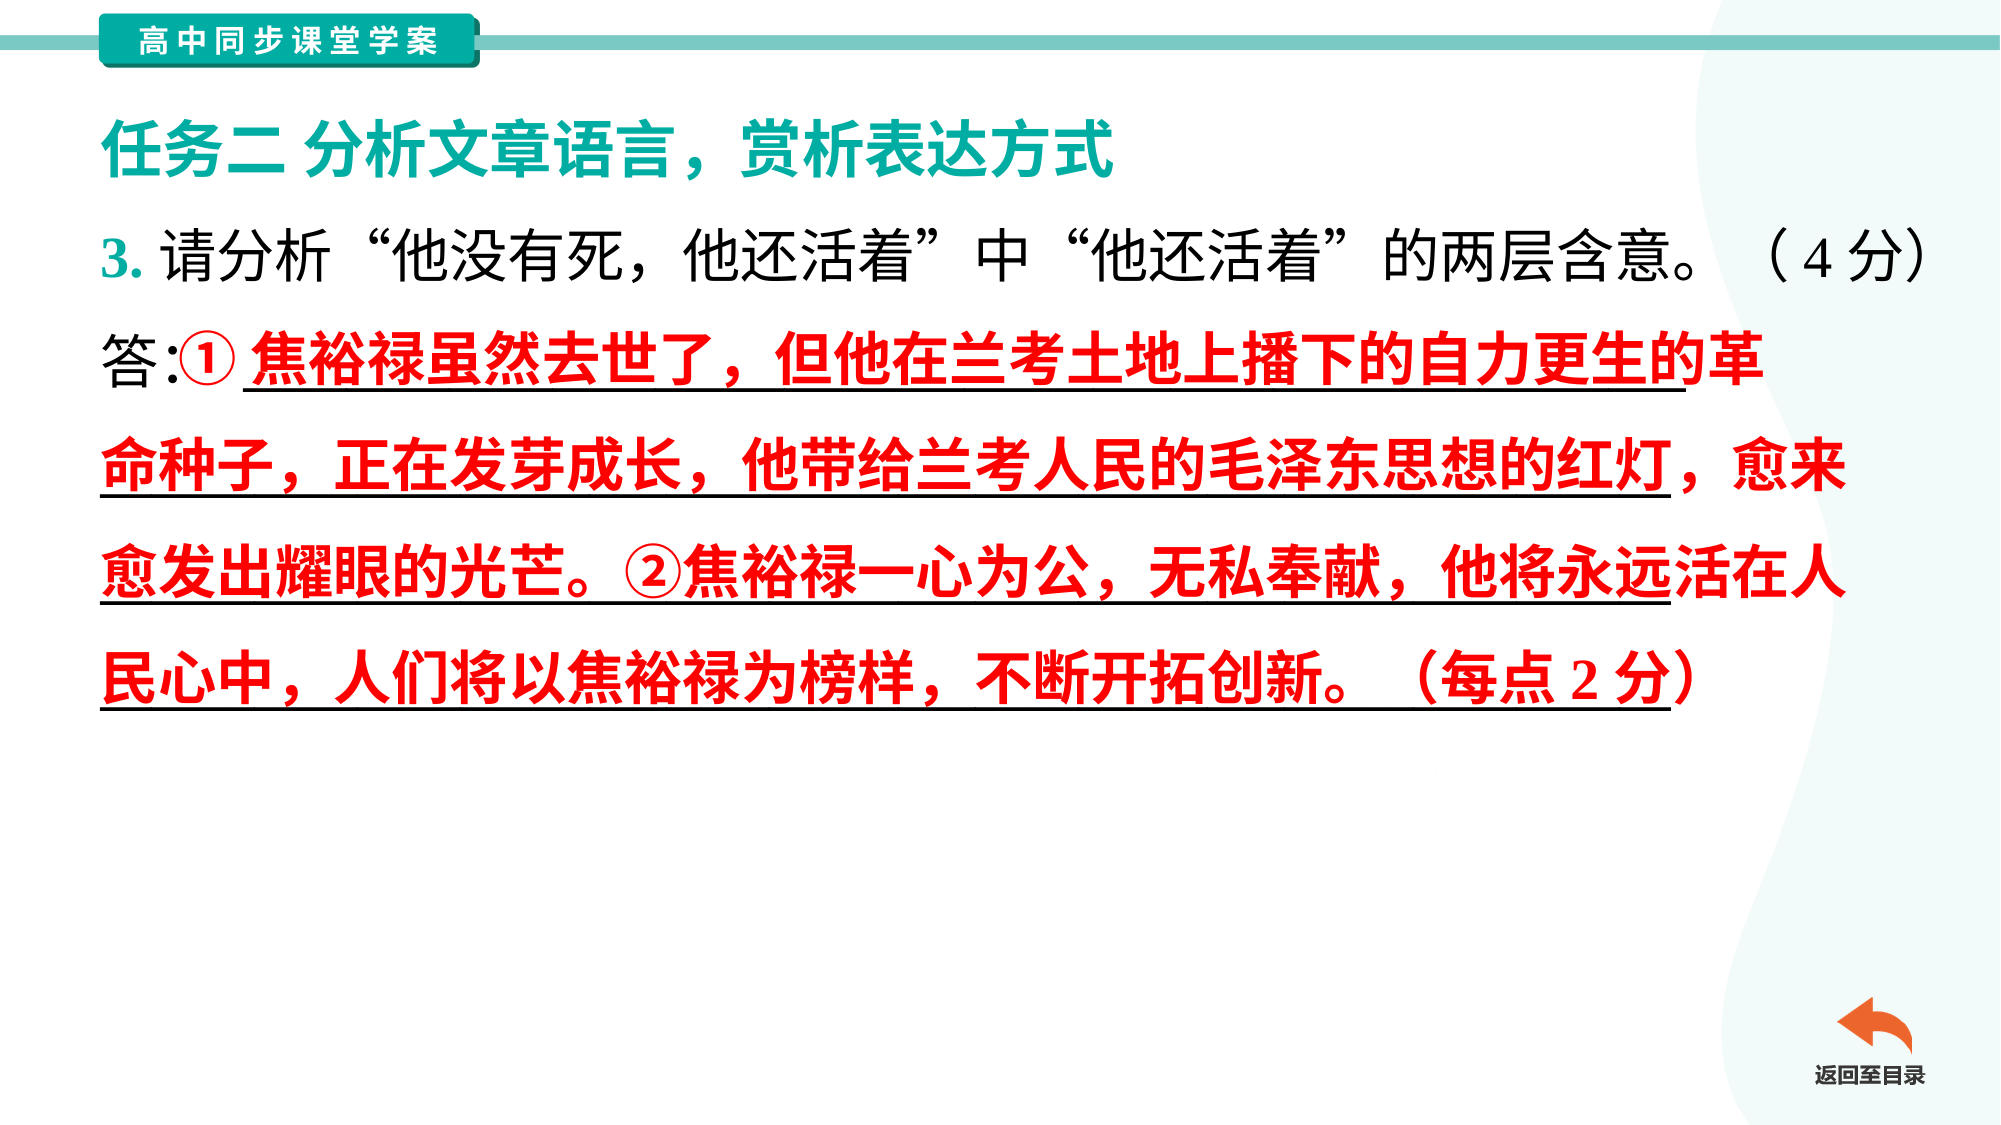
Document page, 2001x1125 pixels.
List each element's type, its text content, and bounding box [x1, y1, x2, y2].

text_box ①焦裕禄虽然去世了，但他在兰考土地上播下的自力更生的革 命种子，正在发芽成长，他带给兰考人民的毛泽东思想的红灯，愈来 愈发出耀眼的光芒。②焦裕禄一心为公，无私奉献，他将永远活在人 民心中，人们将以焦裕禄为榜样，不断开拓创新。（每点2分） [100, 285, 1899, 711]
text_box 3.请分析“他没有死，他还活着”中“他还活着”的两层含意。（4分） 答： ________________________________________________________ _____________________________________________________________ _____________________________________________________________ _____________________________________________________________ [100, 182, 1899, 285]
text_box 3.请分析“他没有死，他还活着”中“他还活着”的两层含意。（4分） 答： ________________________________________________________ _____________________________________________________________ _____________________________________________________________ _____________________________________________________________ [100, 711, 1899, 715]
text_box 任务二 分析文章语言，赏析表达方式 [100, 76, 1899, 182]
picture [0, 0, 2000, 1125]
